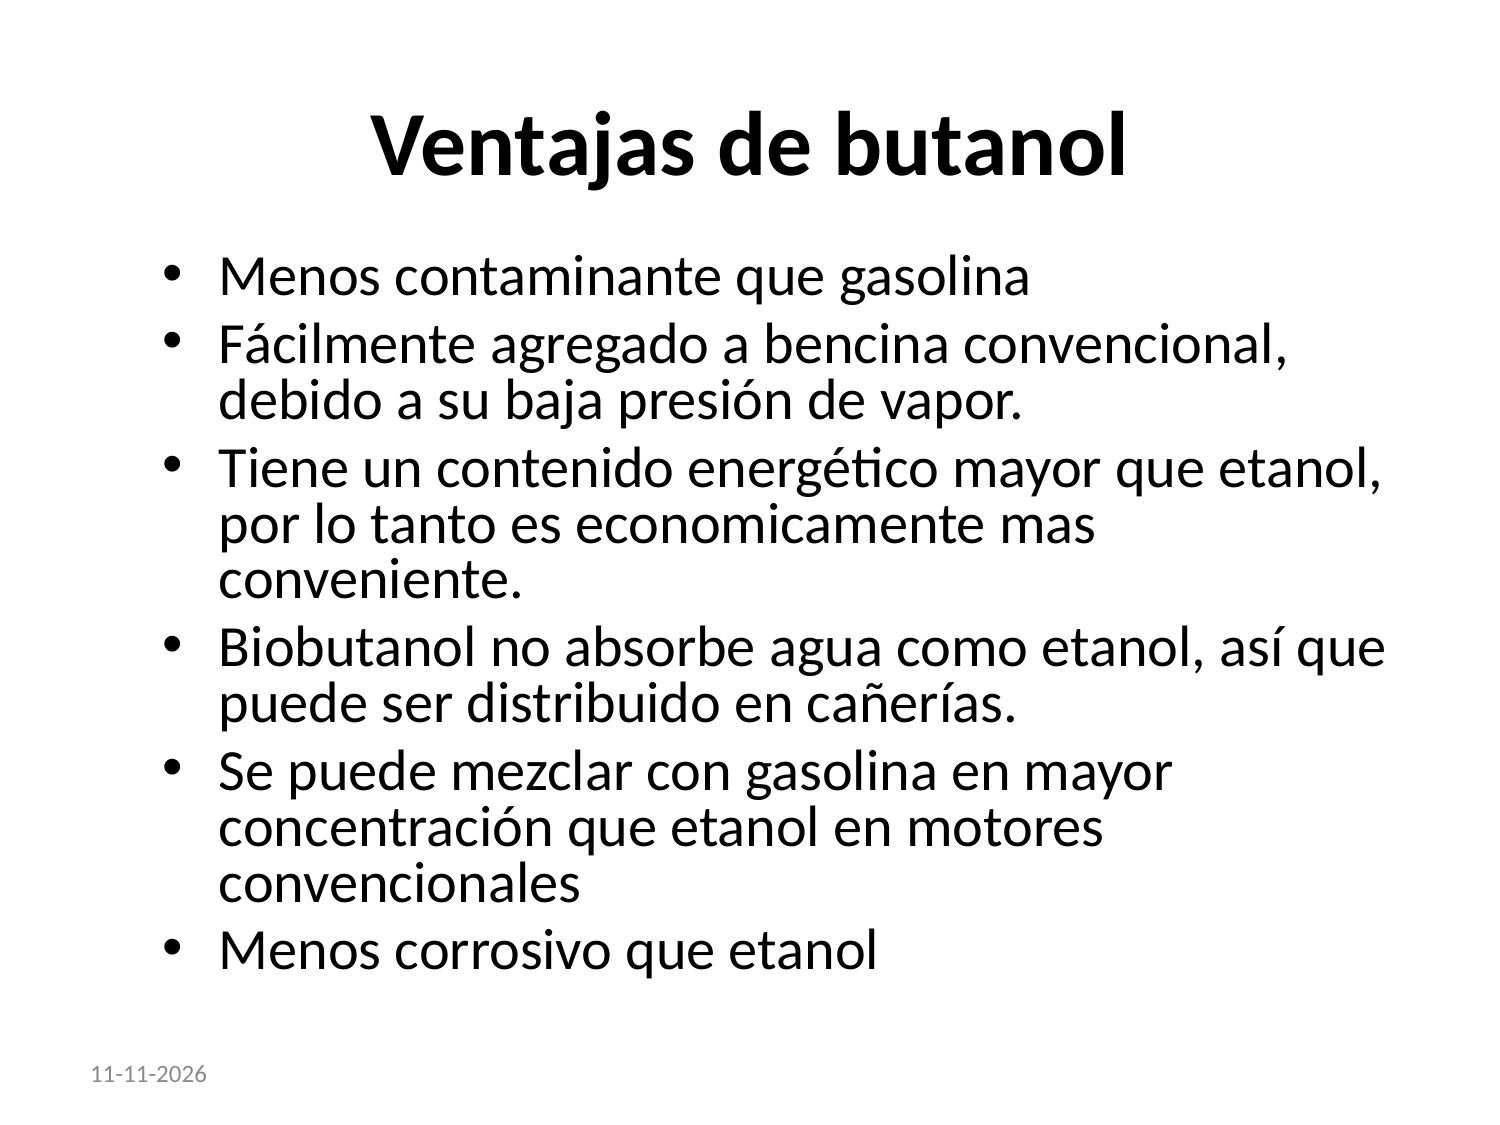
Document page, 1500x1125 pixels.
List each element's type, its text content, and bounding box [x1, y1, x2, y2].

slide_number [75, 1042, 147, 1103]
title Ventajas de butanol [75, 45, 1425, 233]
list Menos contaminante que gasolina Fácilmente agregado a bencina convencional, debido a su baja presión de vapor. Tiene un contenido energético mayor que etanol, por lo tanto es economicamente mas conveniente. Biobutanol no absorbe agua como etanol, así que puede ser distribuido en cañerías. Se puede mezclar con gasolina en mayor concentración que etanol en motores convencionales Menos corrosivo que etanol [147, 243, 1425, 1125]
